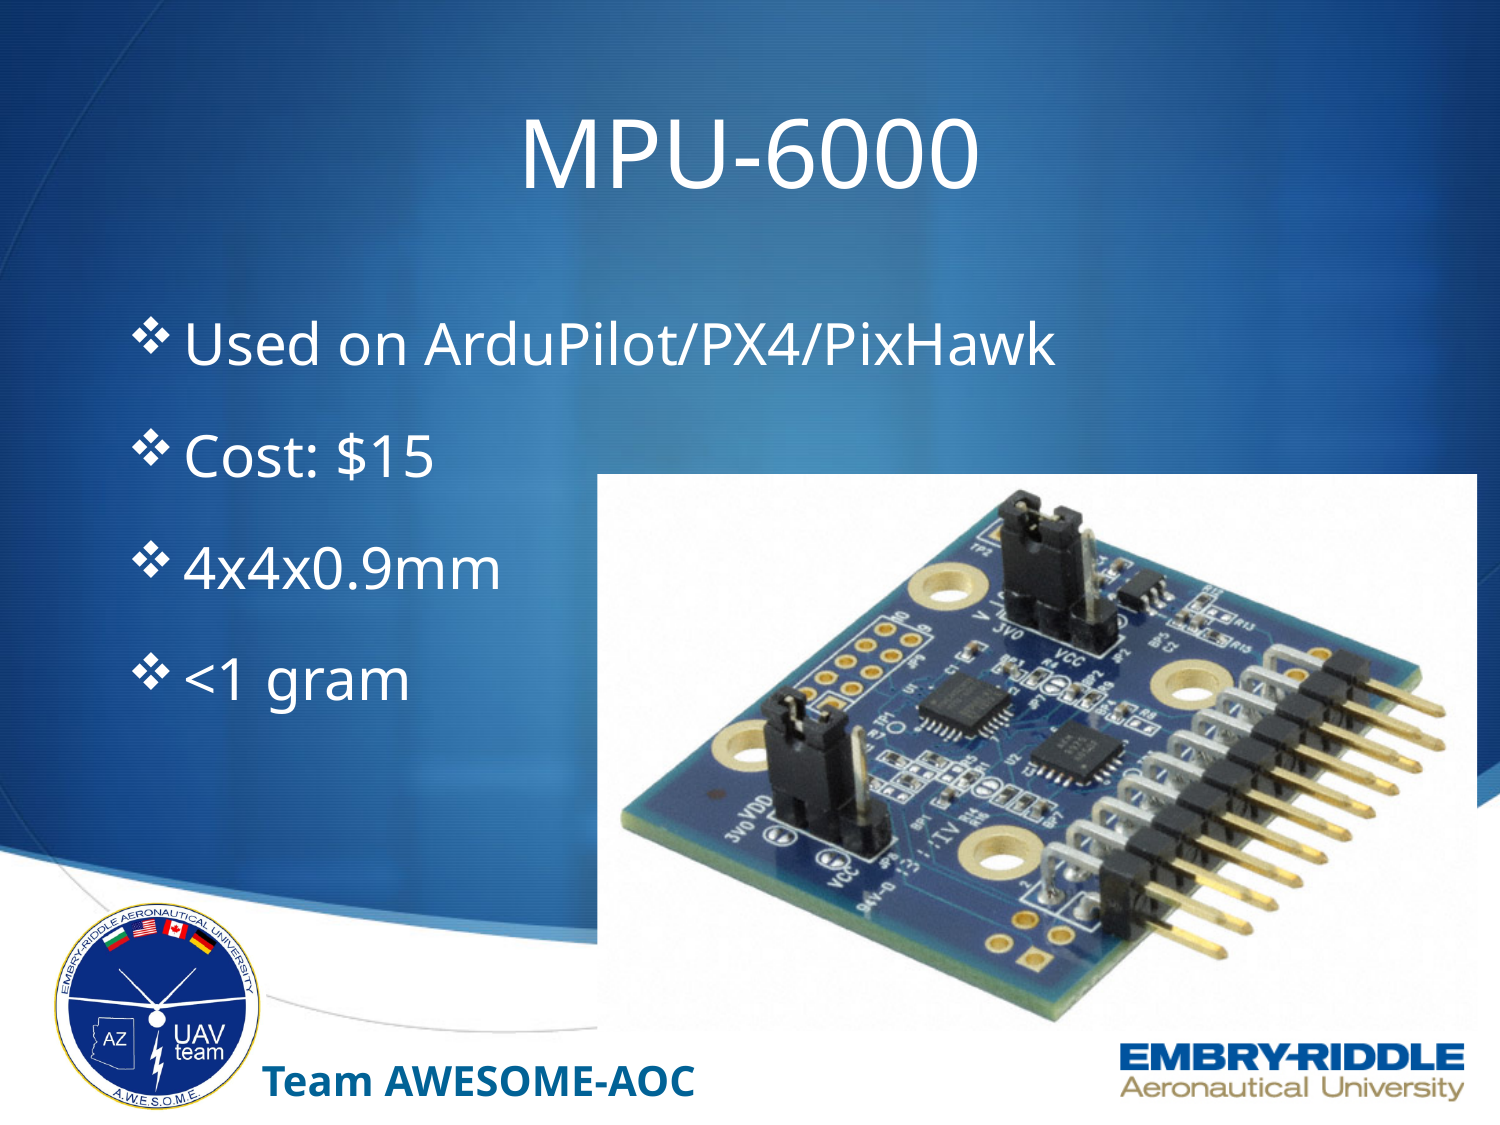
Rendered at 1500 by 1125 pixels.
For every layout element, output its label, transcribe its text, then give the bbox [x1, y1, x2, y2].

picture [0, 0, 1500, 1125]
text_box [49, 899, 721, 1113]
title MPU-6000 [75, 56, 1425, 245]
list Used on ArduPilot/PX4/PixHawk Cost: $15 4x4x0.9mm <1 gram [112, 299, 1370, 886]
